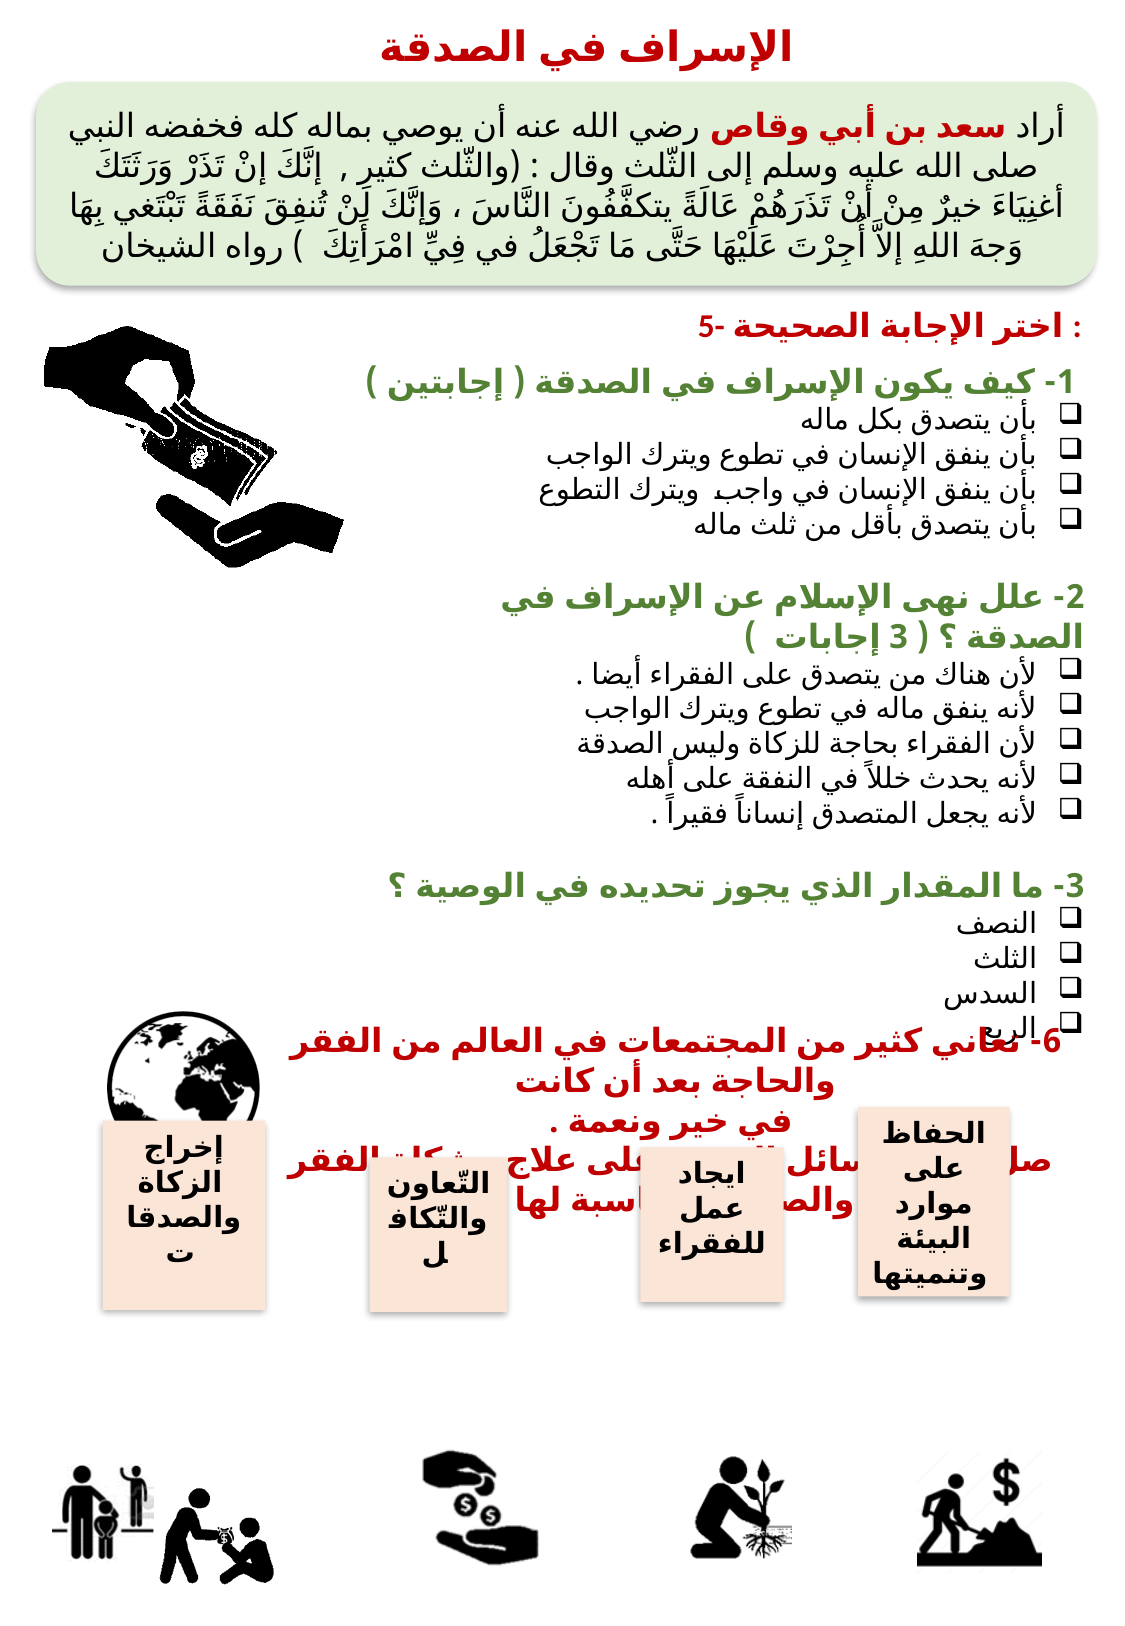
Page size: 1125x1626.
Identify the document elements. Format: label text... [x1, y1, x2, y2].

picture [36, 309, 349, 575]
picture [917, 1452, 1042, 1573]
picture [420, 1446, 545, 1568]
picture [687, 1453, 792, 1562]
picture [107, 1011, 260, 1164]
text_box الحفاظ على موارد البيئة وتنميتها [857, 1106, 1010, 1297]
text_box ايجاد عمل للفقراء [640, 1147, 784, 1302]
text_box 1- كيف يكون الإسراف في الصدقة ( إجابتين ) بأن يتصدق بكل ماله بأن ينفق الإنسان في تطوع ويترك الواجب بأن ينفق الإنسان في واجب ويترك التطوع بأن يتصدق بأقل من ثلث ماله 2- علل نهى الإسلام عن الإسراف في الصدقة ؟ ( 3 إجابات ) لأن هناك من يتصدق على الفقراء أيضا . لأنه ينفق ماله في تطوع ويترك الواجب لأن الفقراء بحاجة للزكاة وليس الصدقة لأنه يحدث خللاً في النفقة على أهله لأنه يجعل المتصدق إنساناً فقيراً . 3- ما المقدار الذي يجوز تحديده في الوصية ؟ النصف الثلث السدس الربع [348, 352, 1099, 1052]
text_box الإسراف في الصدقة [331, 12, 842, 77]
text_box إخراج الزكاة والصدقات [102, 1120, 266, 1311]
text_box التّعاون والتّكافل [369, 1157, 508, 1312]
text_box أراد سعد بن أبي وقاص رضي الله عنه أن يوصي بماله كله فخفضه النبي صلى الله عليه وسلم إلى الثّلث وقال : (والثّلث كثير , إنَّكَ إنْ تَذَرْ وَرَثَتَكَ أغنِيَاءَ خيرٌ مِنْ أنْ تَذَرَهُمْ عَالَةً يتكفَّفُونَ النَّاسَ ، وَإنَّكَ لَنْ تُنفِقَ نَفَقَةً تَبْتَغي بِهَا وَجهَ اللهِ إلاَّ أُجِرْتَ عَلَيْهَا حَتَّى مَا تَجْعَلُ في فِيِّ امْرَأَتِكَ ) رواه الشيخان [35, 80, 1098, 287]
text_box 6- تعاني كثير من المجتمعات في العالم من الفقر والحاجة بعد أن كانت في خير ونعمة . صل بين الوسائل المعينة على علاج مشكلة الفقر والصورة المناسبة لها . [265, 1011, 1086, 1207]
text_box 5- اختر الإجابة الصحيحة : [586, 296, 1097, 352]
picture [52, 1463, 278, 1586]
